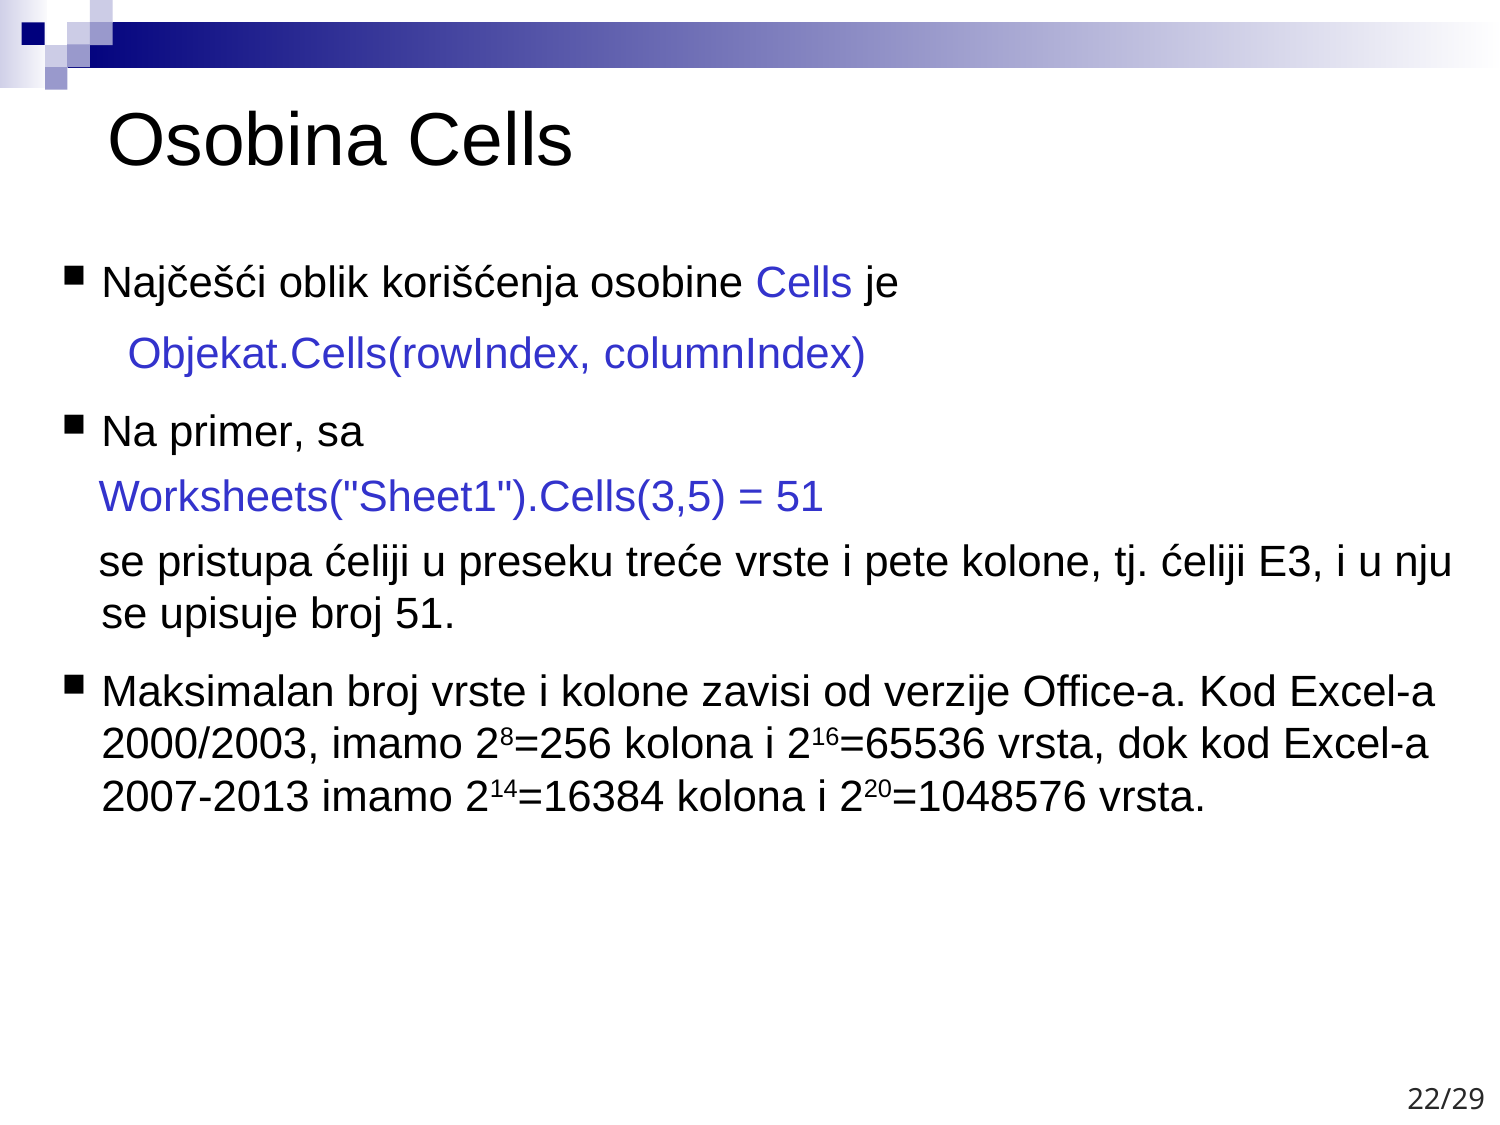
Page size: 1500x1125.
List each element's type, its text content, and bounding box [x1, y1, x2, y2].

title Osobina Cells [92, 75, 610, 197]
text_box 22/29 [1374, 1072, 1500, 1123]
list Najčešći oblik korišćenja osobine Cells je Objekat.Cells(rowIndex, columnIndex) Na primer, sa Worksheets("Sheet1").Cells(3,5) = 51 se pristupa ćeliji u preseku treće vrste i pete kolone, tj. ćeliji E3, i u nju se upisuje broj 51. Maksimalan broj vrste i kolone zavisi od verzije Office-a. Kod Excel-a 2000/2003, imamo 28=256 kolona i 216=65536 vrsta, dok kod Excel-a 2007-2013 imamo 214=16384 kolona i 220=1048576 vrsta. [46, 246, 1477, 870]
